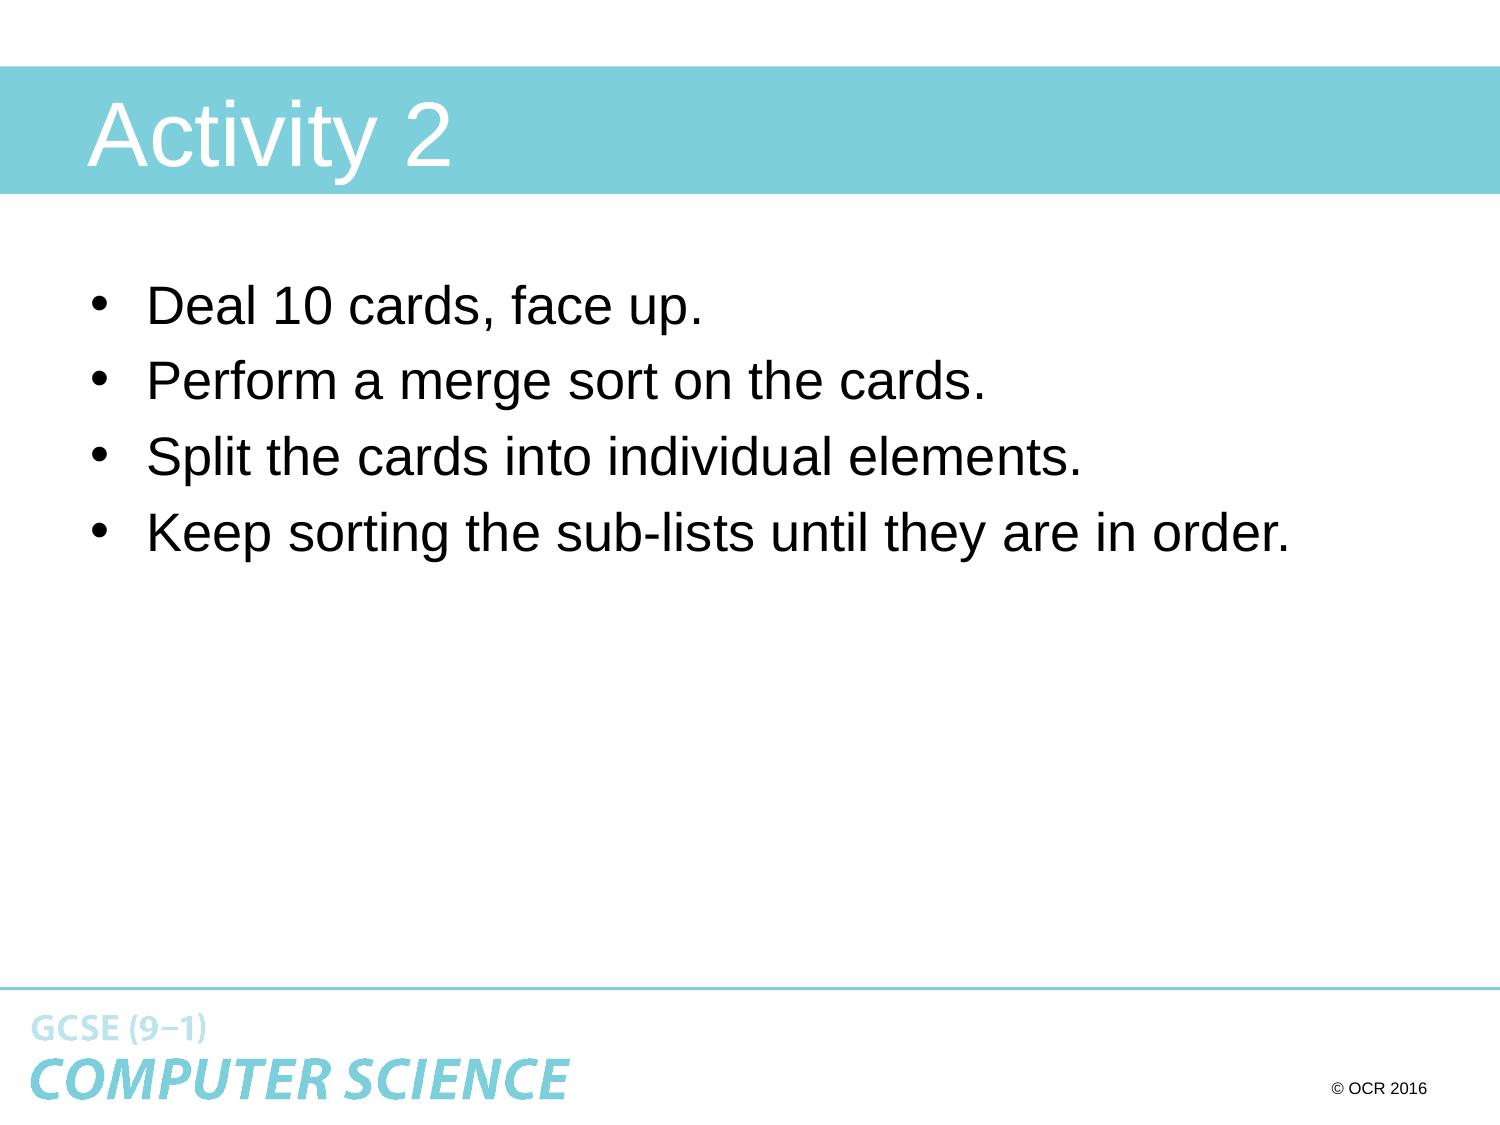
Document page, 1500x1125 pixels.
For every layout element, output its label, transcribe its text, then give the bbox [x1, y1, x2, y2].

picture [0, 987, 1500, 1124]
list Deal 10 cards, face up. Perform a merge sort on the cards. Split the cards into individual elements. Keep sorting the sub-lists until they are in order. [75, 262, 1425, 965]
title Activity 2 [0, 66, 1500, 194]
text_box [112, 219, 1400, 953]
